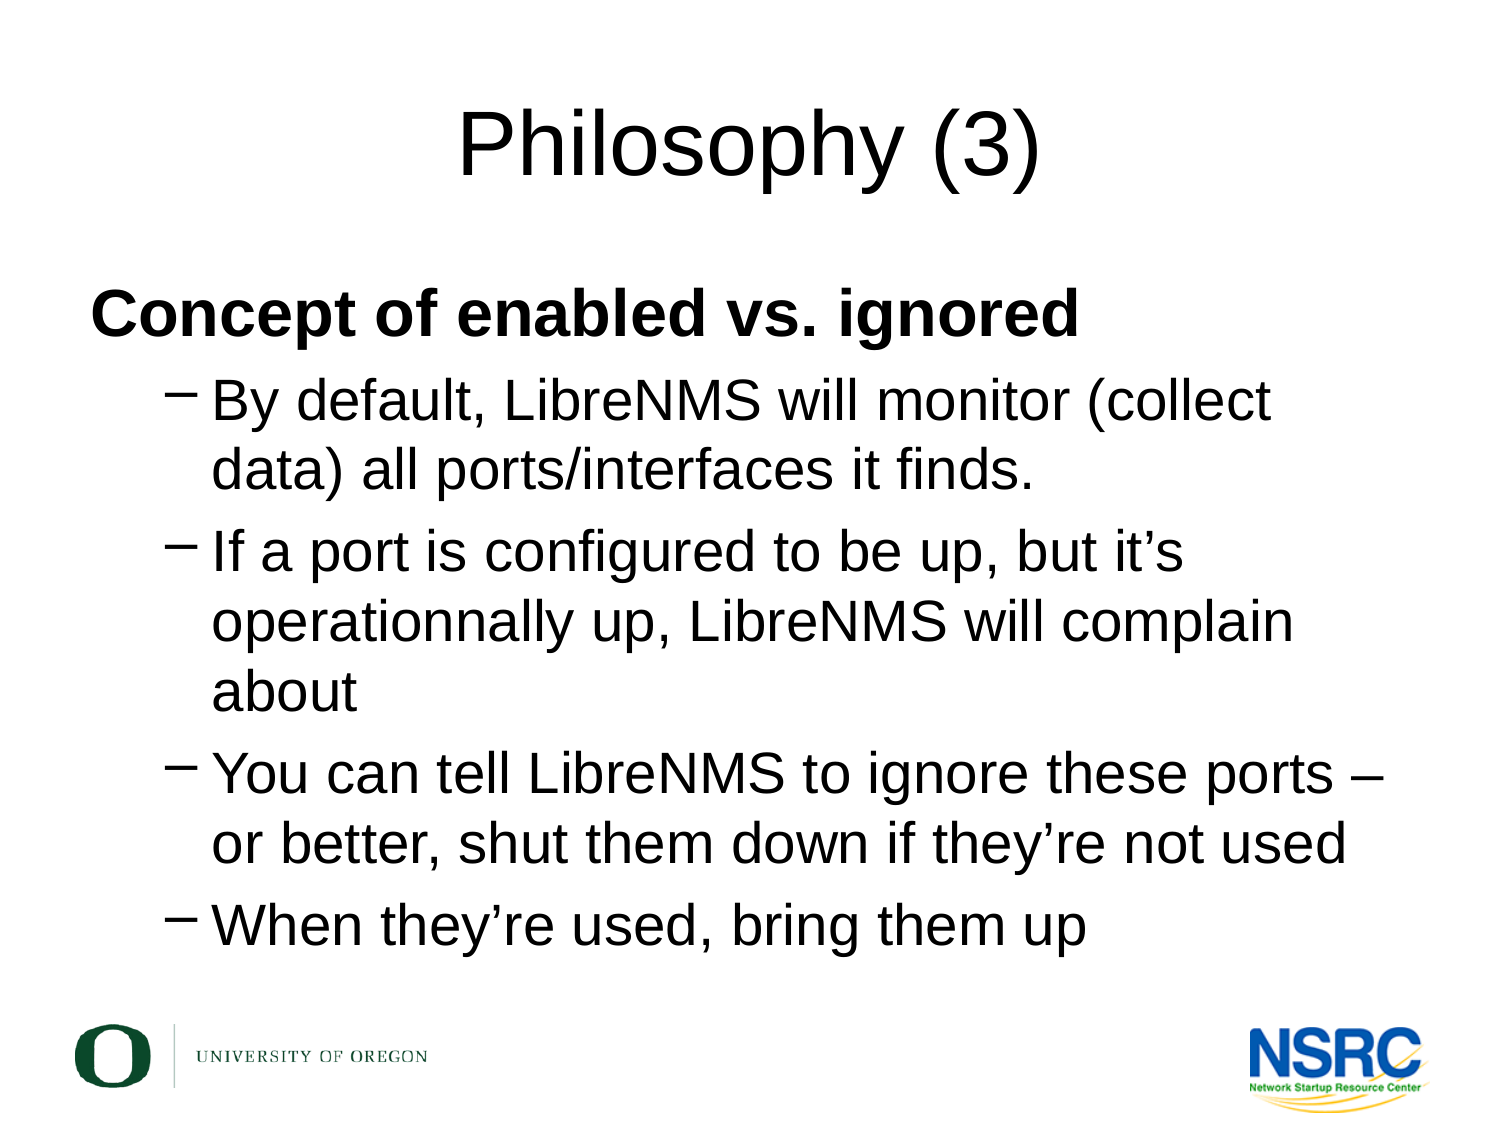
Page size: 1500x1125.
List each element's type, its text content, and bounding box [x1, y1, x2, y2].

title Philosophy (3) [75, 45, 1425, 233]
picture [75, 1024, 427, 1088]
picture [1250, 1027, 1430, 1113]
list Concept of enabled vs. ignored By default, LibreNMS will monitor (collect data) all ports/interfaces it finds. If a port is configured to be up, but it’s operationnally up, LibreNMS will complain about You can tell LibreNMS to ignore these ports – or better, shut them down if they’re not used When they’re used, bring them up [75, 262, 1425, 1005]
